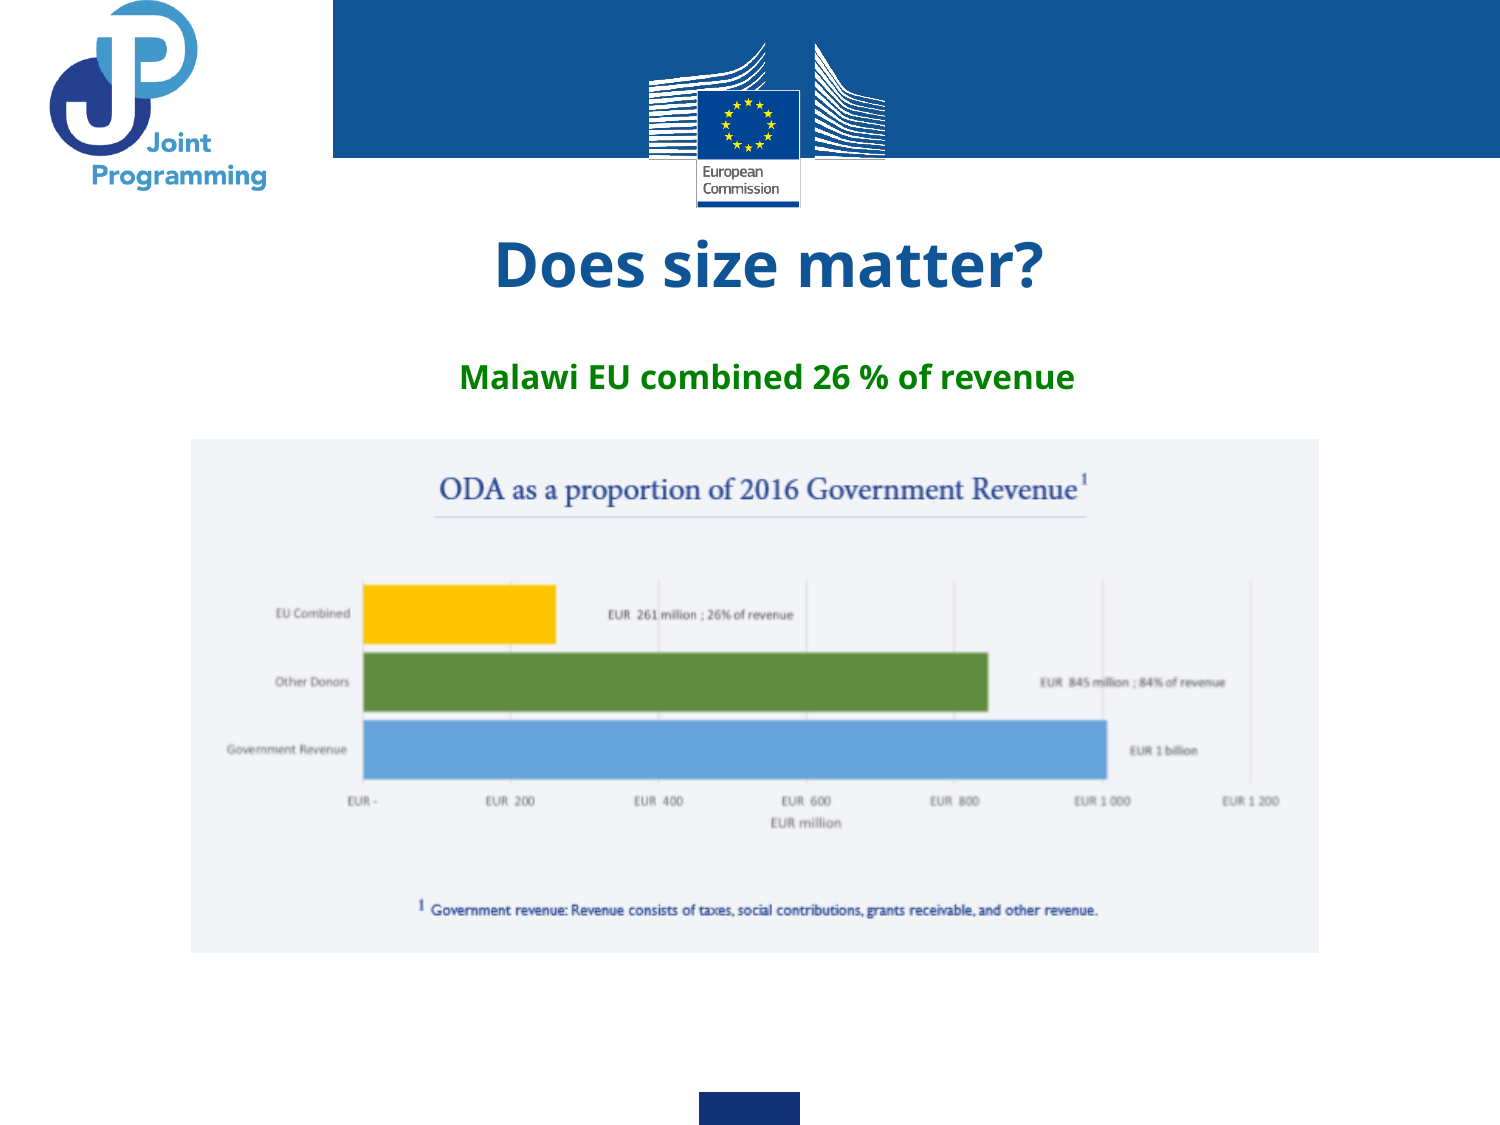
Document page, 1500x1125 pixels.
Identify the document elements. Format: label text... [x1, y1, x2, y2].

title Does size matter? [64, 210, 1415, 315]
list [191, 439, 1319, 953]
text_box Malawi EU combined 26 % of revenue [360, 349, 1176, 404]
picture [0, 0, 333, 195]
picture [649, 42, 885, 208]
